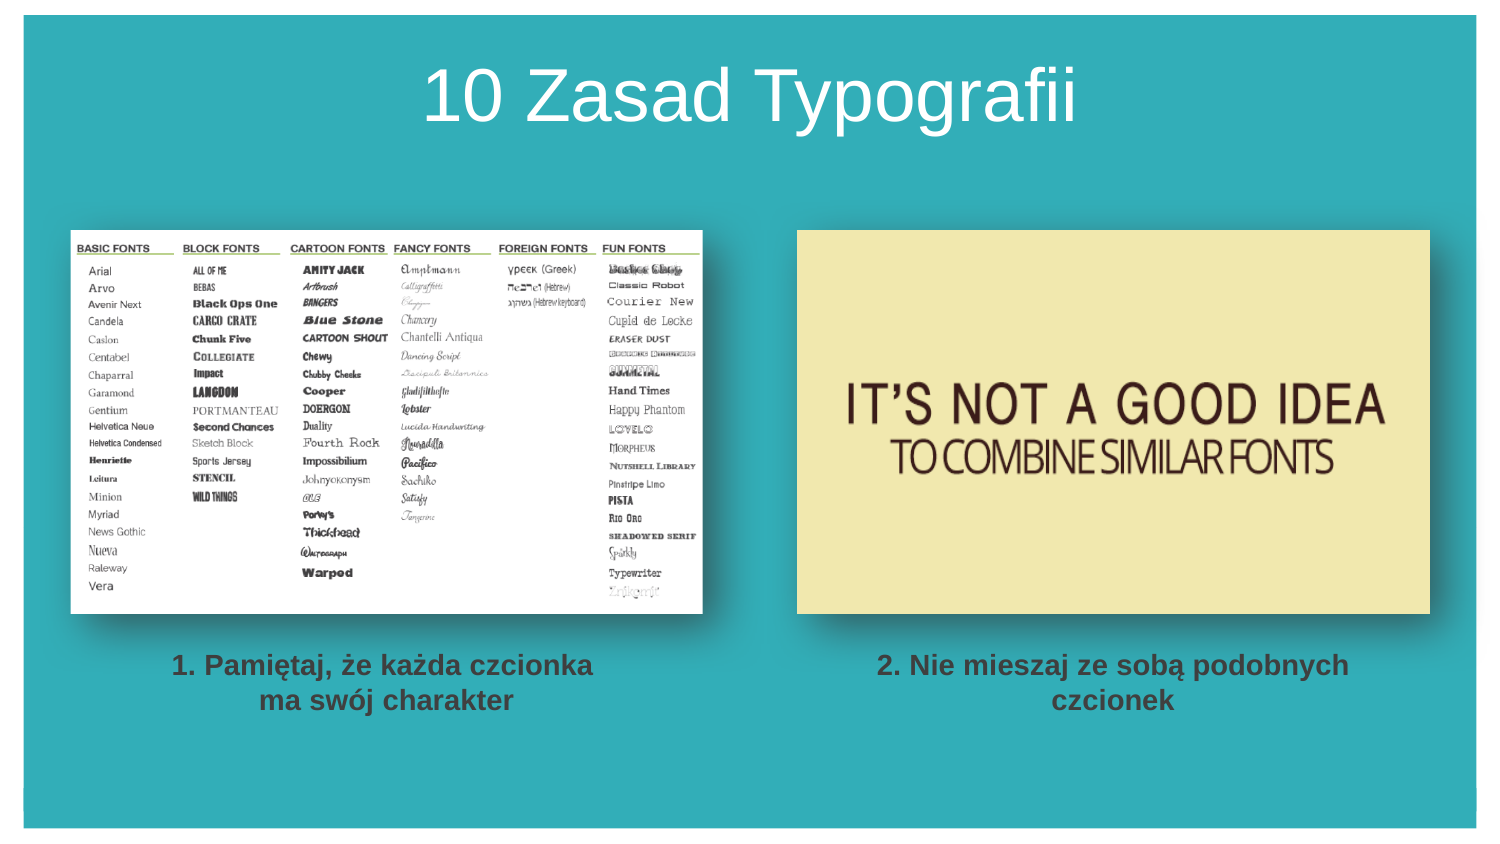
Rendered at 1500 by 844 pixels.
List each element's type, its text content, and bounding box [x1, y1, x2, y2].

text_box 2. Nie mieszaj ze sobą podobnych czcionek [797, 645, 1430, 812]
picture [796, 230, 1430, 614]
picture [70, 230, 703, 614]
text_box [22, 526, 1478, 814]
list 10 Zasad Typografii [0, 43, 1500, 139]
text_box 1. Pamiętaj, że każda czcionka ma swój charakter [70, 644, 703, 811]
